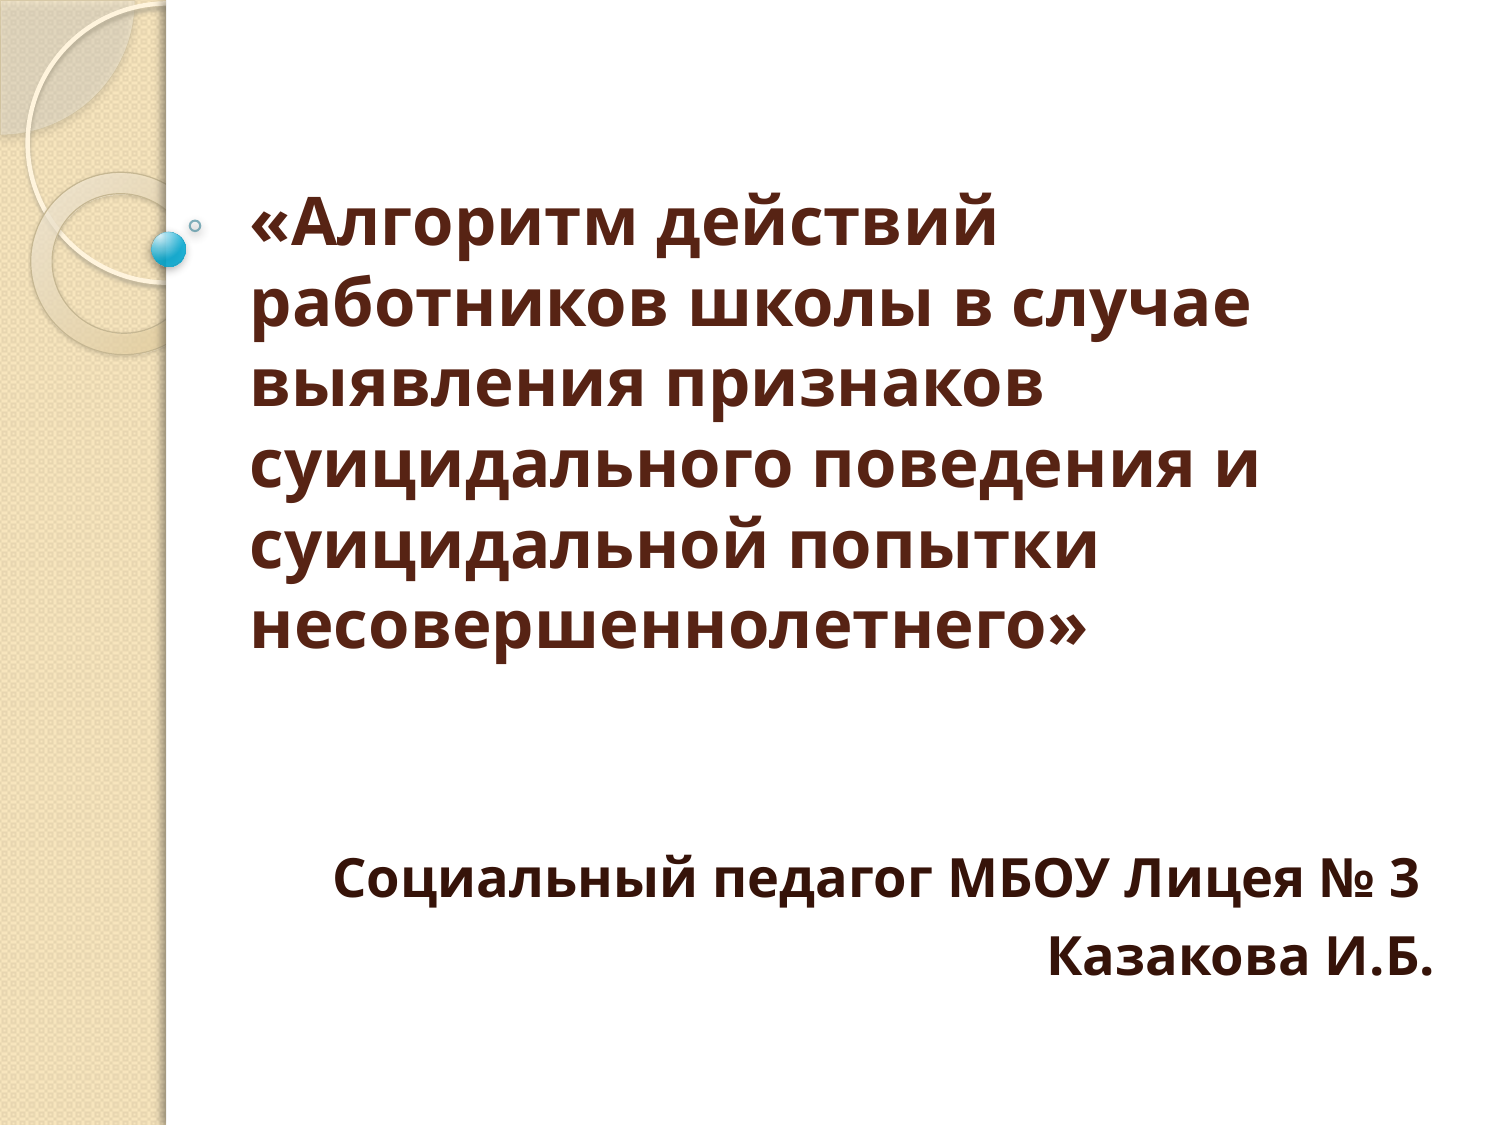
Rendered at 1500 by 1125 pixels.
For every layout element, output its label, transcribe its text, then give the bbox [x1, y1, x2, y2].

title «Алгоритм действий работников школы в случае выявления признаков суицидального поведения и суицидальной попытки несовершеннолетнего» [234, 164, 1450, 750]
subtitle Социальный педагог МБОУ Лицея № 3 Казакова И.Б. [234, 843, 1450, 1102]
